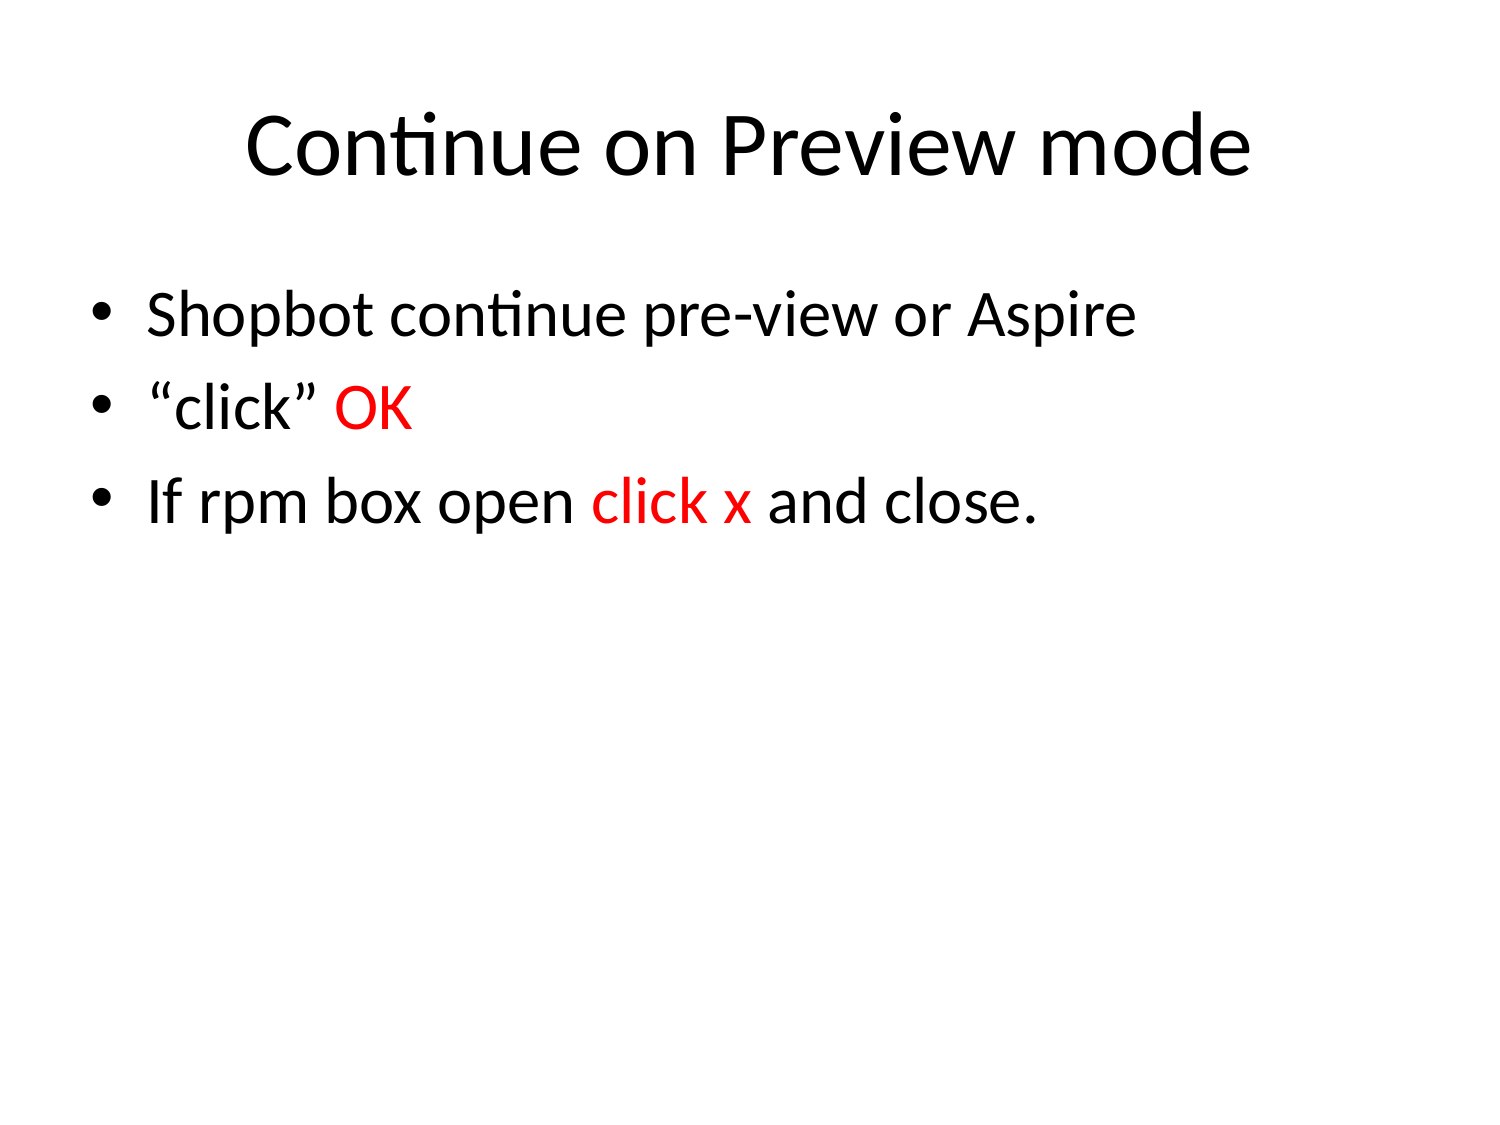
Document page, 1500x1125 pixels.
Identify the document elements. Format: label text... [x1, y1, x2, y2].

list Shopbot continue pre-view or Aspire “click” OK If rpm box open click x and close. [75, 262, 1425, 1005]
title Continue on Preview mode [75, 45, 1425, 233]
